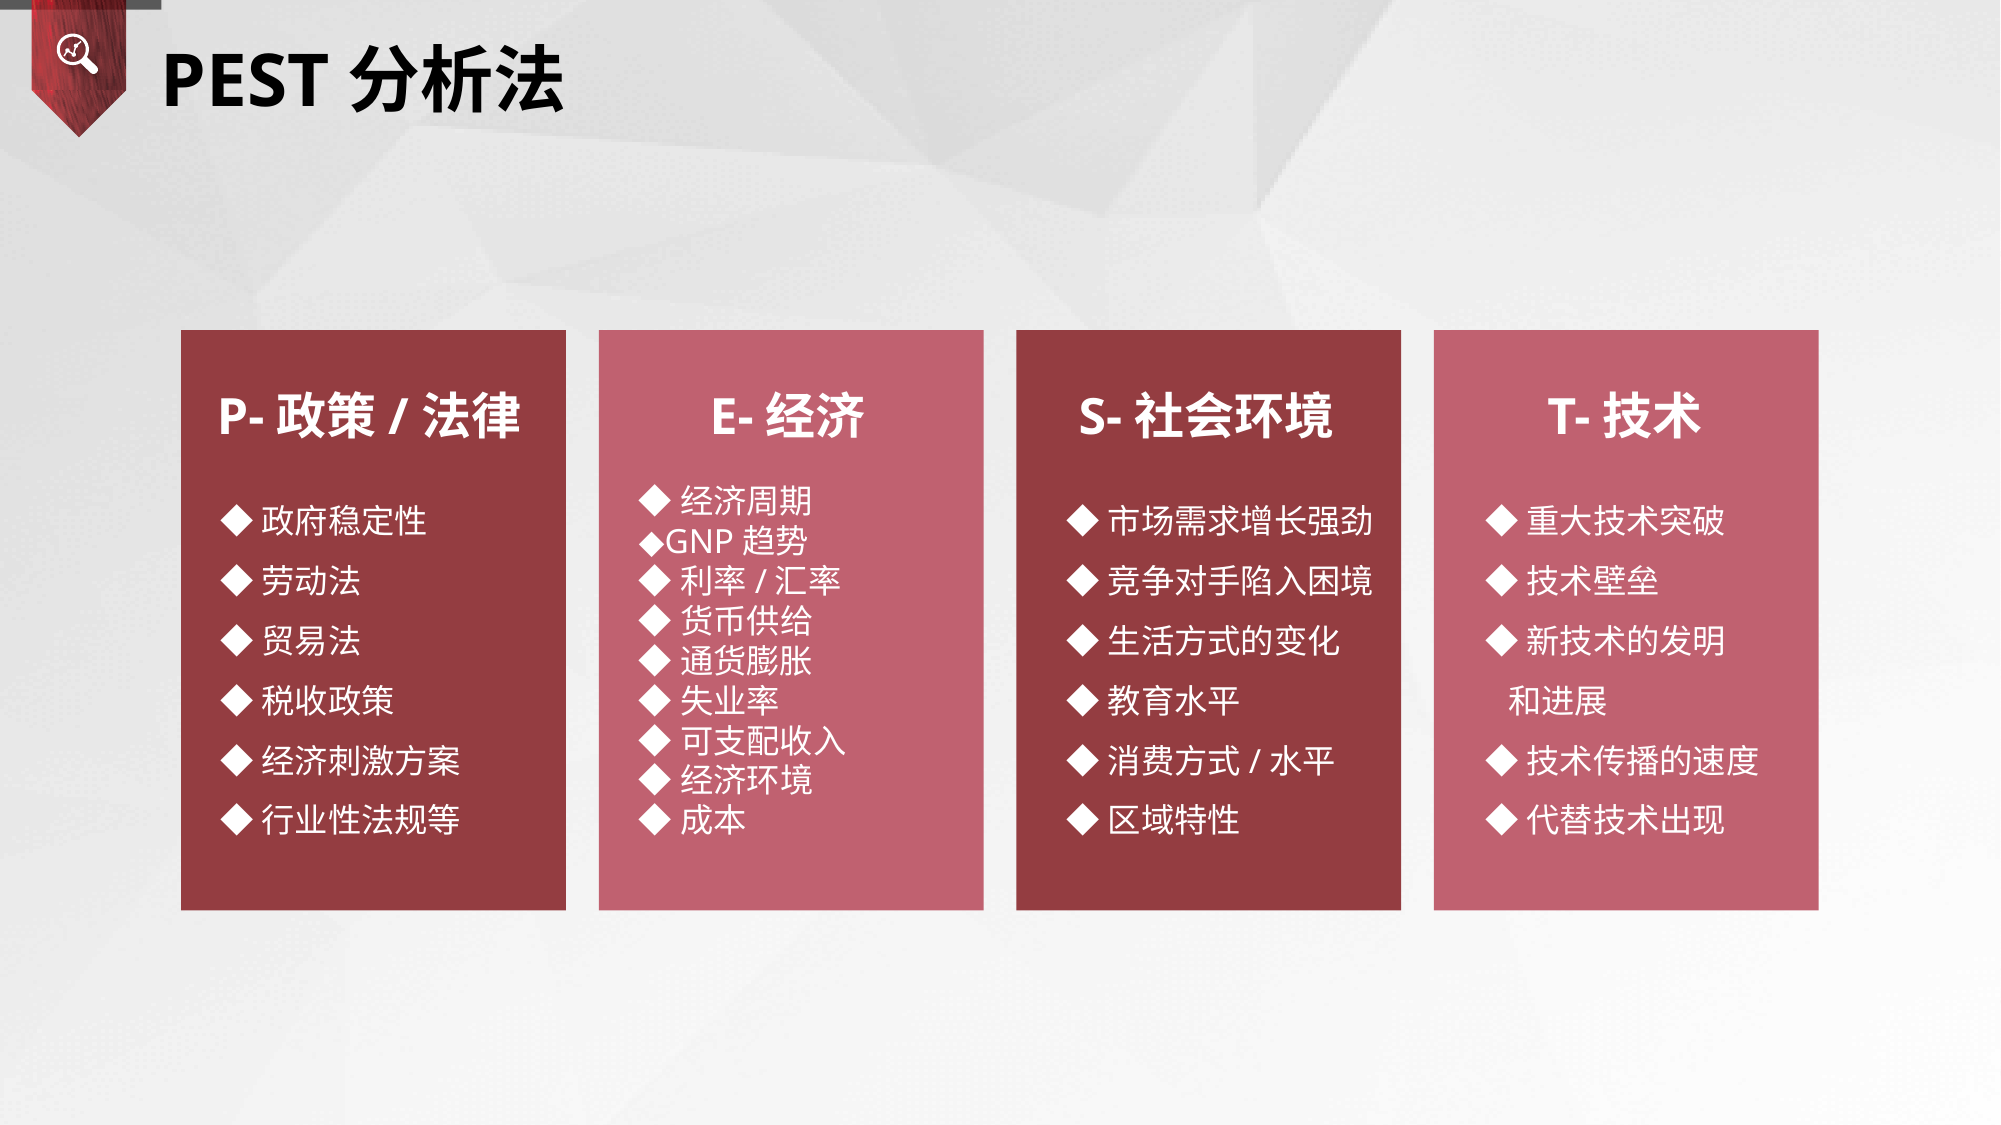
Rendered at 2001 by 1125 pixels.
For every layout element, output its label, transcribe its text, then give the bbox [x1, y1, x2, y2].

picture [0, 0, 2001, 1125]
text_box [181, 330, 566, 911]
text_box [598, 330, 984, 911]
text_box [1433, 330, 1819, 911]
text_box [1016, 330, 1402, 911]
text_box PEST分析法 [149, 28, 891, 128]
